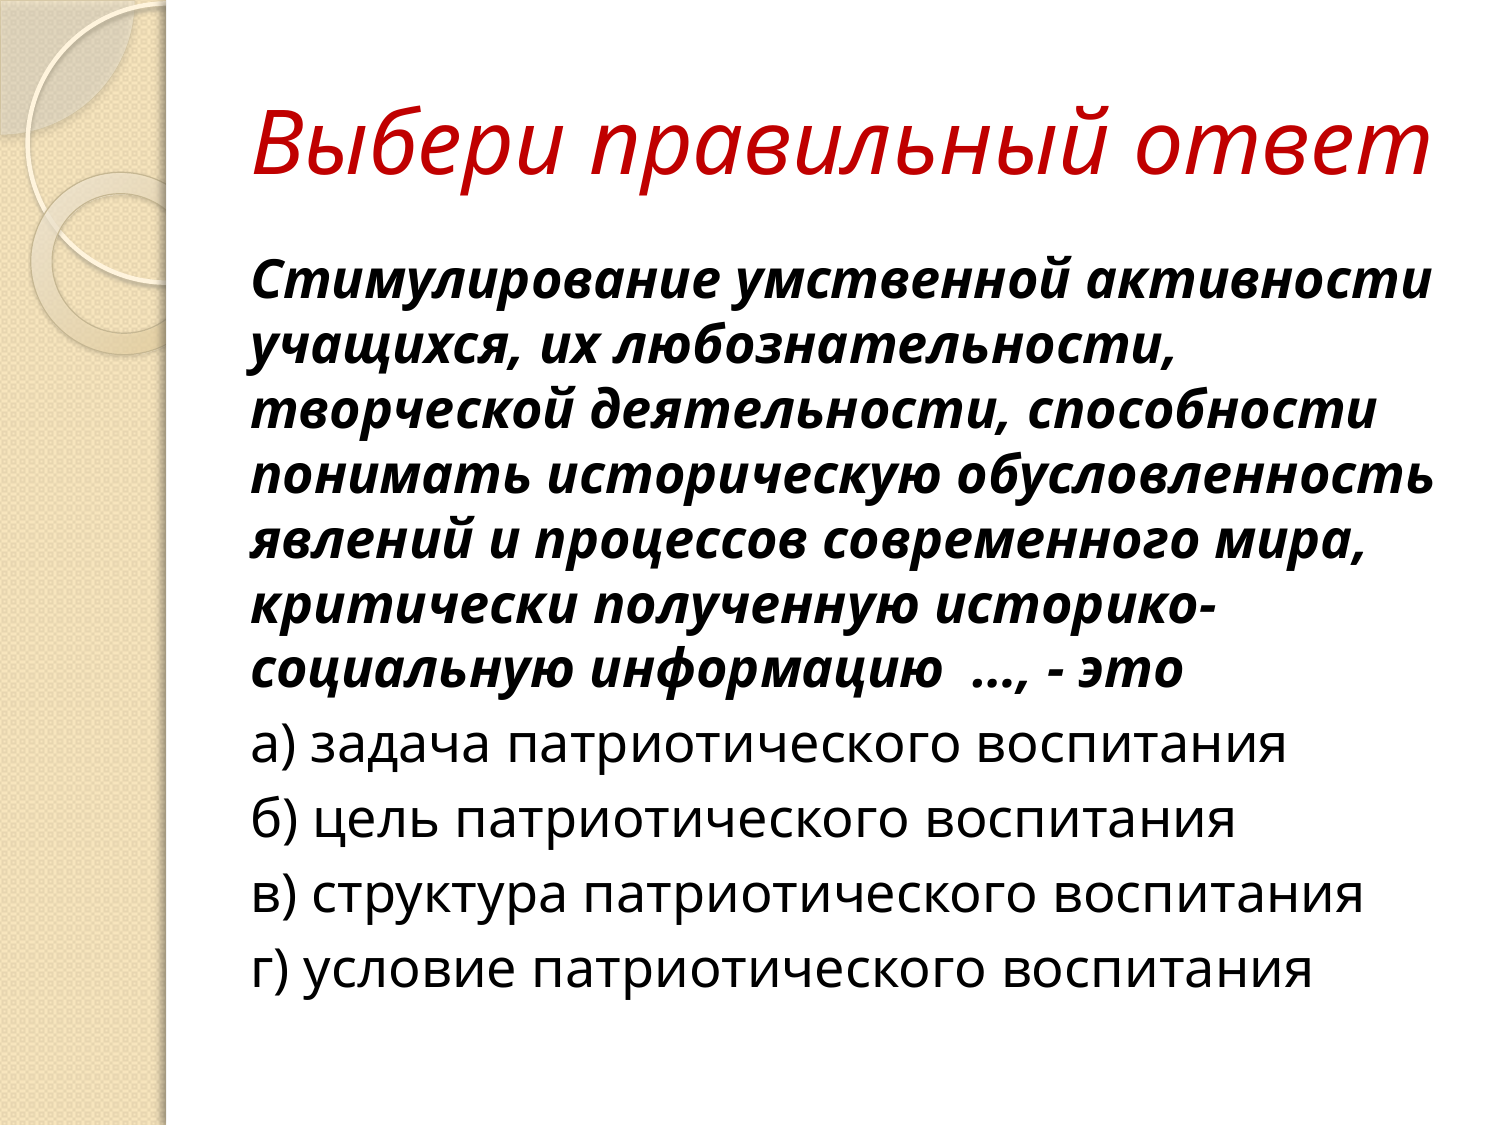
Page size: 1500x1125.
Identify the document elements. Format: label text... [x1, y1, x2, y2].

title Выбери правильный ответ [235, 45, 1466, 233]
list Стимулирование умственной активности учащихся, их любознательности, творческой деятельности, способности понимать историческую обусловленность явлений и процессов современного мира, критически полученную историко-социальную информацию …, - это а) задача патриотического воспитания б) цель патриотического воспитания в) структура патриотического воспитания г) условие патриотического воспитания [235, 237, 1466, 1025]
